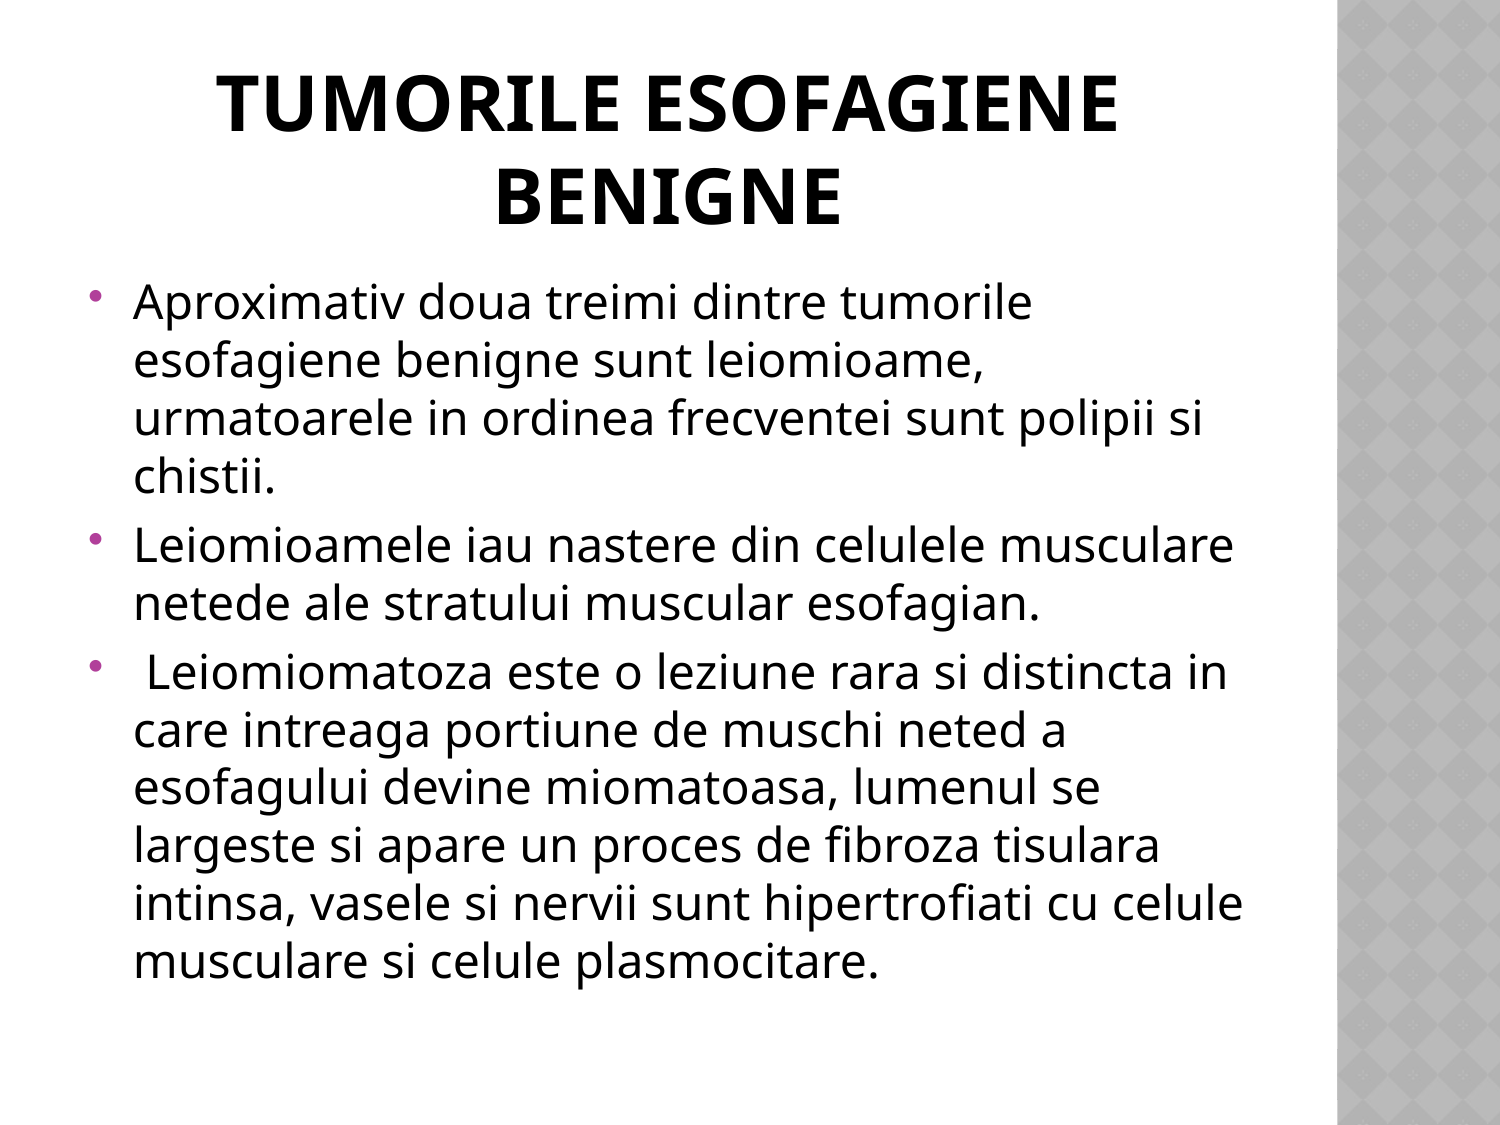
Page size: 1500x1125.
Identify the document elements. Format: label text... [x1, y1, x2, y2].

title Tumorile esofagiene benigne [75, 52, 1263, 240]
list Aproximativ doua treimi dintre tumorile esofagiene benigne sunt leiomioame, urmatoarele in ordinea frecventei sunt polipii si chistii. Leiomioamele iau nastere din celulele musculare netede ale stratului muscular esofagian. Leiomiomatoza este o leziune rara si distincta in care intreaga portiune de muschi neted a esofagului devine miomatoasa, lumenul se largeste si apare un proces de fibroza tisulara intinsa, vasele si nervii sunt hipertrofiati cu celule musculare si celule plasmocitare. [75, 264, 1263, 1059]
